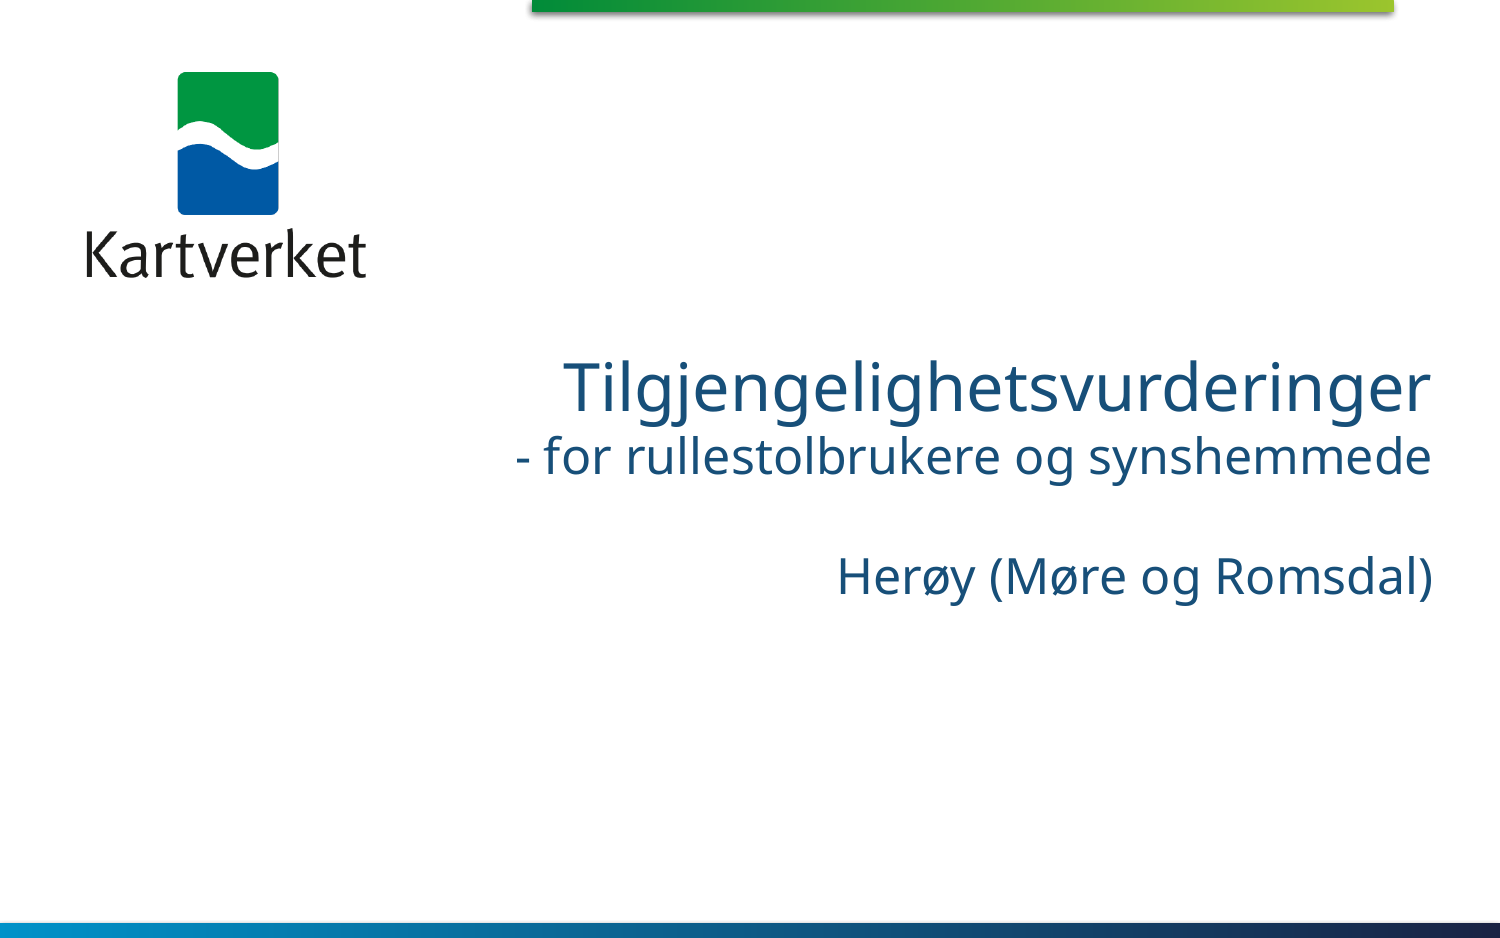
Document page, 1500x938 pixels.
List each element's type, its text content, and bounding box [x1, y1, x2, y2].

text_box Tilgjengelighetsvurderinger - for rullestolbrukere og synshemmede Herøy (Møre og Romsdal) [66, 337, 1449, 613]
